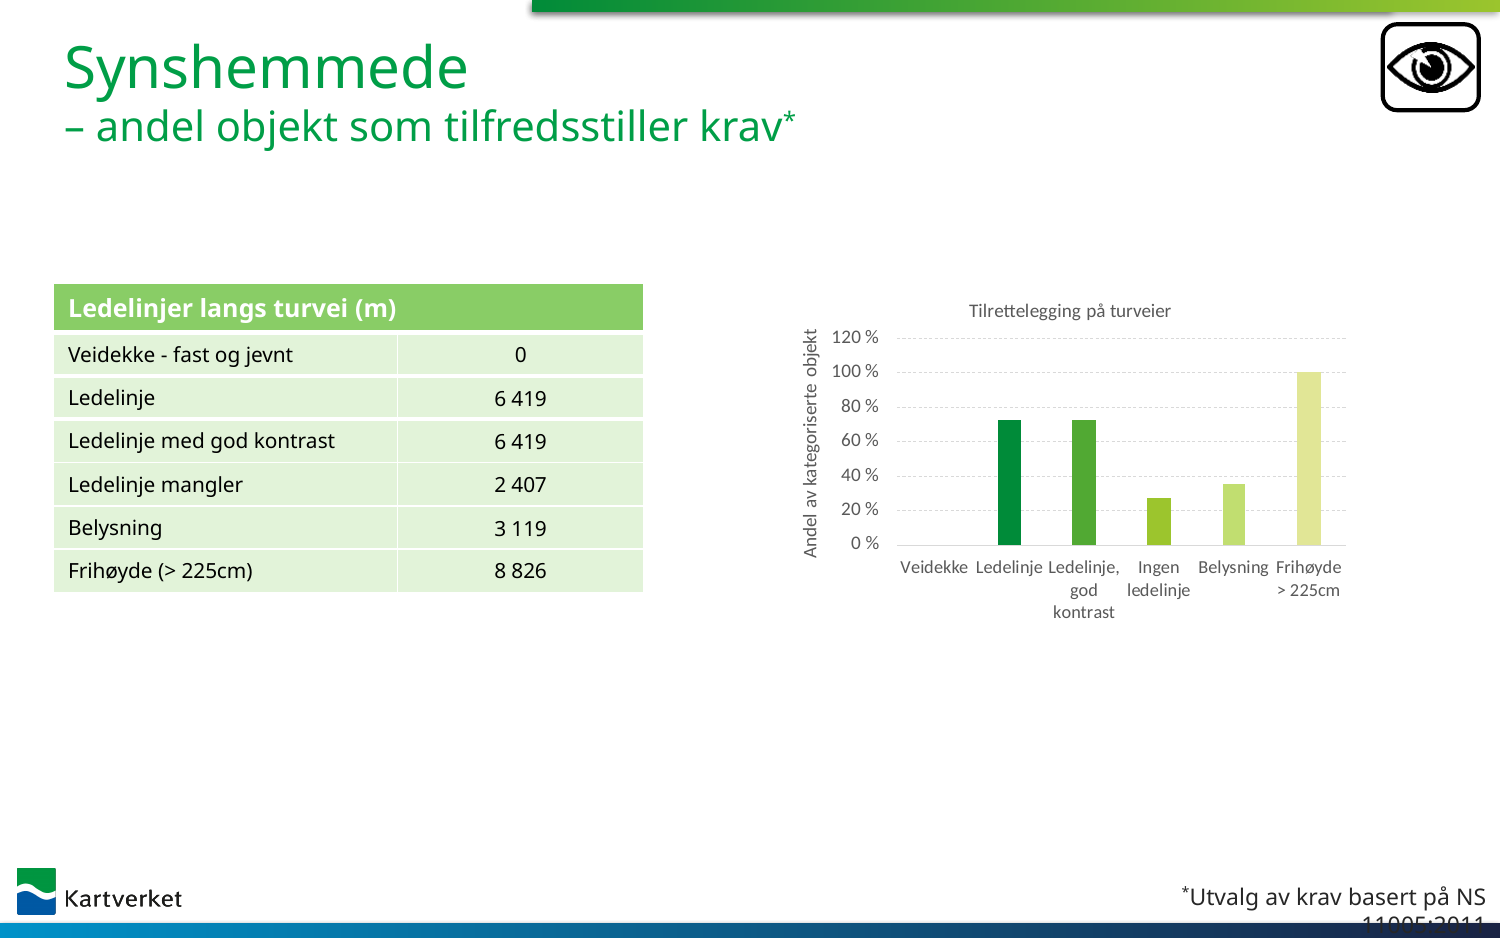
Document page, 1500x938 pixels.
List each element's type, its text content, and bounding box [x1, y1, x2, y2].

table_cell Frihøyde (> 225cm) [54, 550, 397, 592]
table_cell Belysning [54, 507, 397, 548]
table_cell 3 119 [398, 507, 643, 548]
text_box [1382, 24, 1480, 111]
table_cell Ledelinje med god kontrast [54, 421, 397, 462]
picture [791, 291, 1349, 630]
table_cell 0 [398, 335, 643, 374]
table_cell 6 419 [398, 421, 643, 462]
text_box *Utvalg av krav basert på NS 11005:2011 [1068, 873, 1500, 938]
table_cell Ledelinje mangler [54, 463, 397, 505]
table_header Ledelinjer langs turvei (m) [54, 284, 643, 330]
table_cell 8 826 [398, 550, 643, 592]
table_cell 6 419 [398, 378, 643, 417]
table_cell Veidekke - fast og jevnt [54, 335, 397, 374]
table_cell 2 407 [398, 463, 643, 505]
text_box Synshemmede – andel objekt som tilfredsstiller krav* [49, 24, 1431, 158]
table_cell Ledelinje [54, 378, 397, 417]
